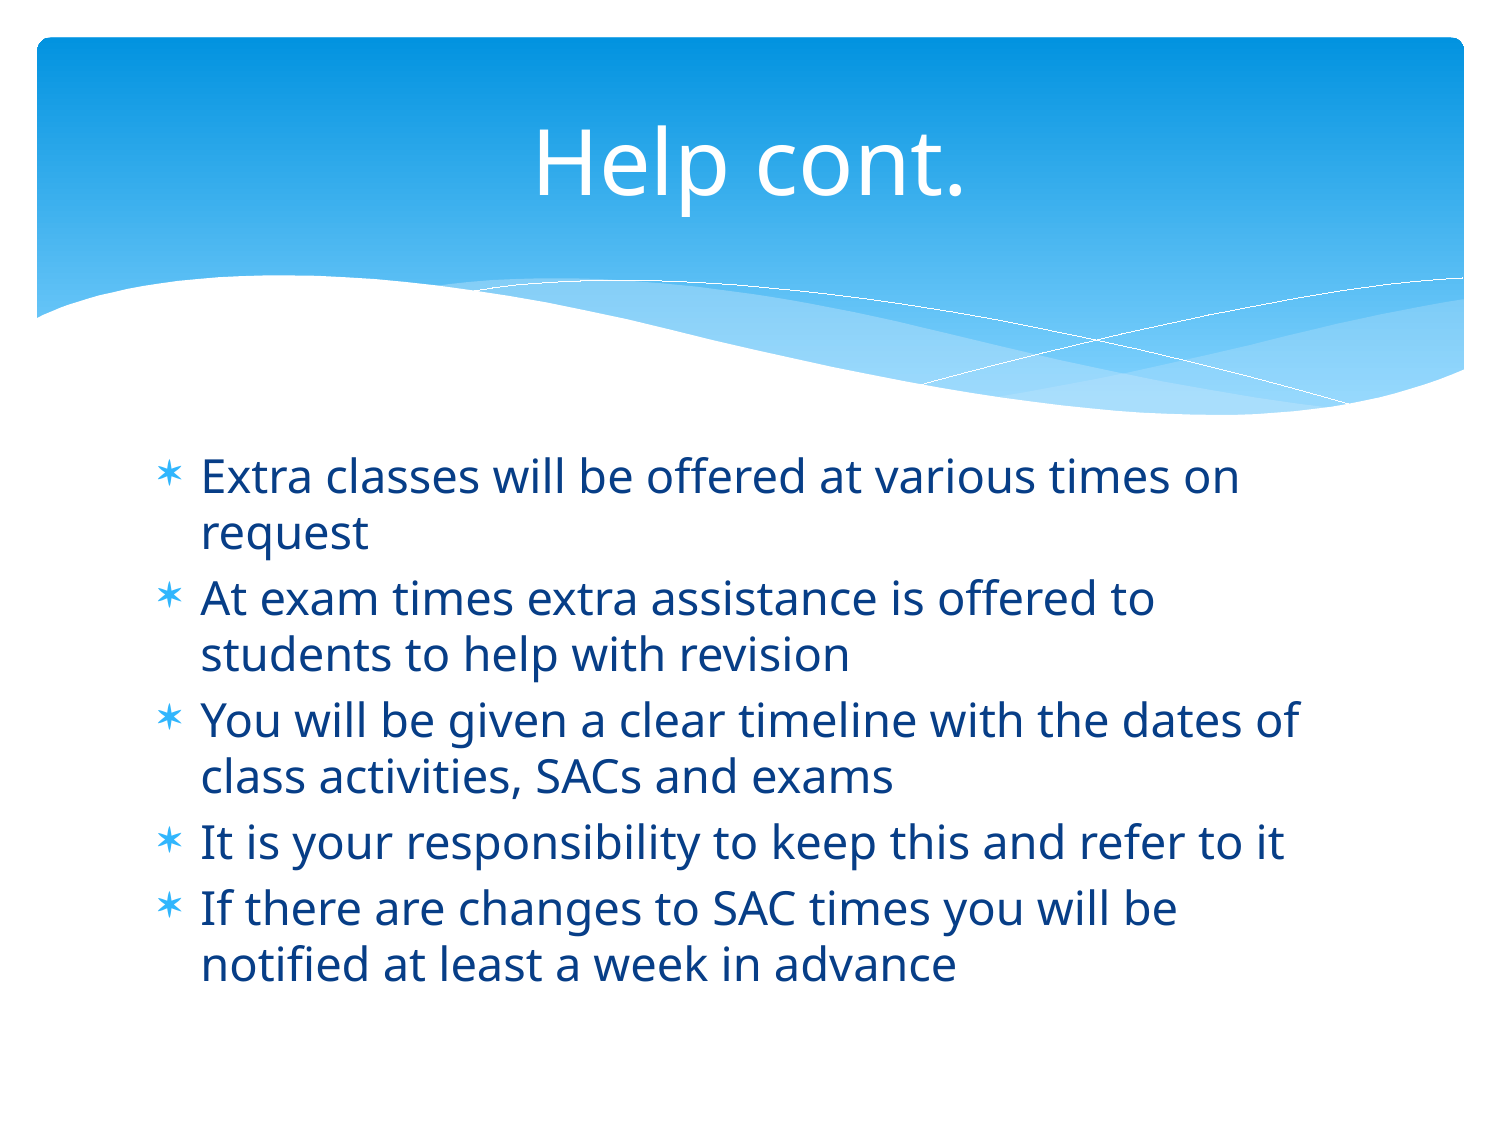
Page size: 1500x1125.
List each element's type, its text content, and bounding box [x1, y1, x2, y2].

list Extra classes will be offered at various times on request At exam times extra assistance is offered to students to help with revision You will be given a clear timeline with the dates of class activities, SACs and exams It is your responsibility to keep this and refer to it If there are changes to SAC times you will be notified at least a week in advance [143, 438, 1359, 1005]
title Help cont. [75, 55, 1425, 261]
